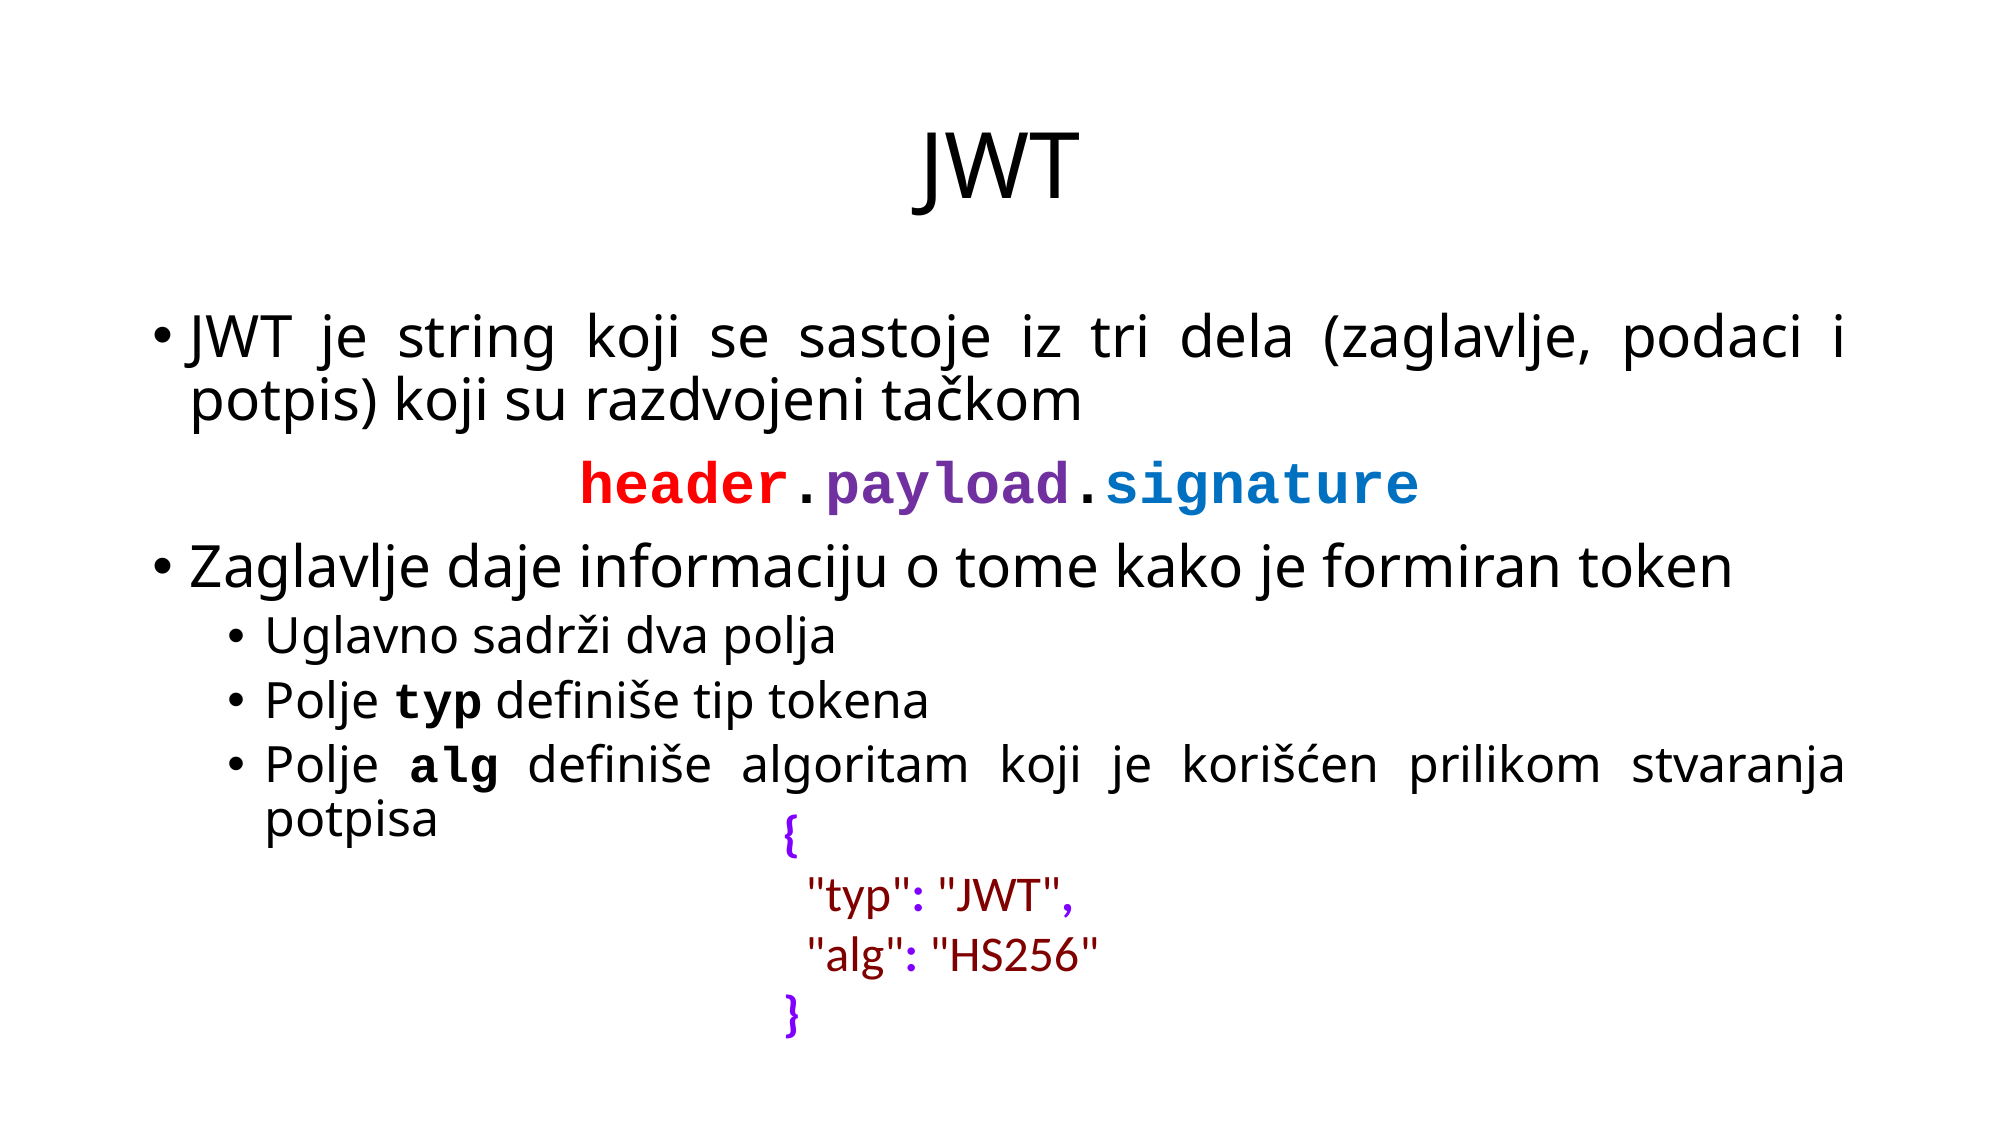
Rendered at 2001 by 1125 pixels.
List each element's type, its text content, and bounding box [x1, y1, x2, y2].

text_box { "typ": "JWT", "alg": "HS256" } [768, 793, 1768, 1049]
list JWT je string koji se sastoje iz tri dela (zaglavlje, podaci i potpis) koji su razdvojeni tačkom header.payload.signature Zaglavlje daje informaciju o tome kako je formiran token Uglavno sadrži dva polja Polje typ definiše tip tokena Polje alg definiše algoritam koji je korišćen prilikom stvaranja potpisa [137, 299, 1863, 1014]
title JWT [137, 59, 1863, 278]
